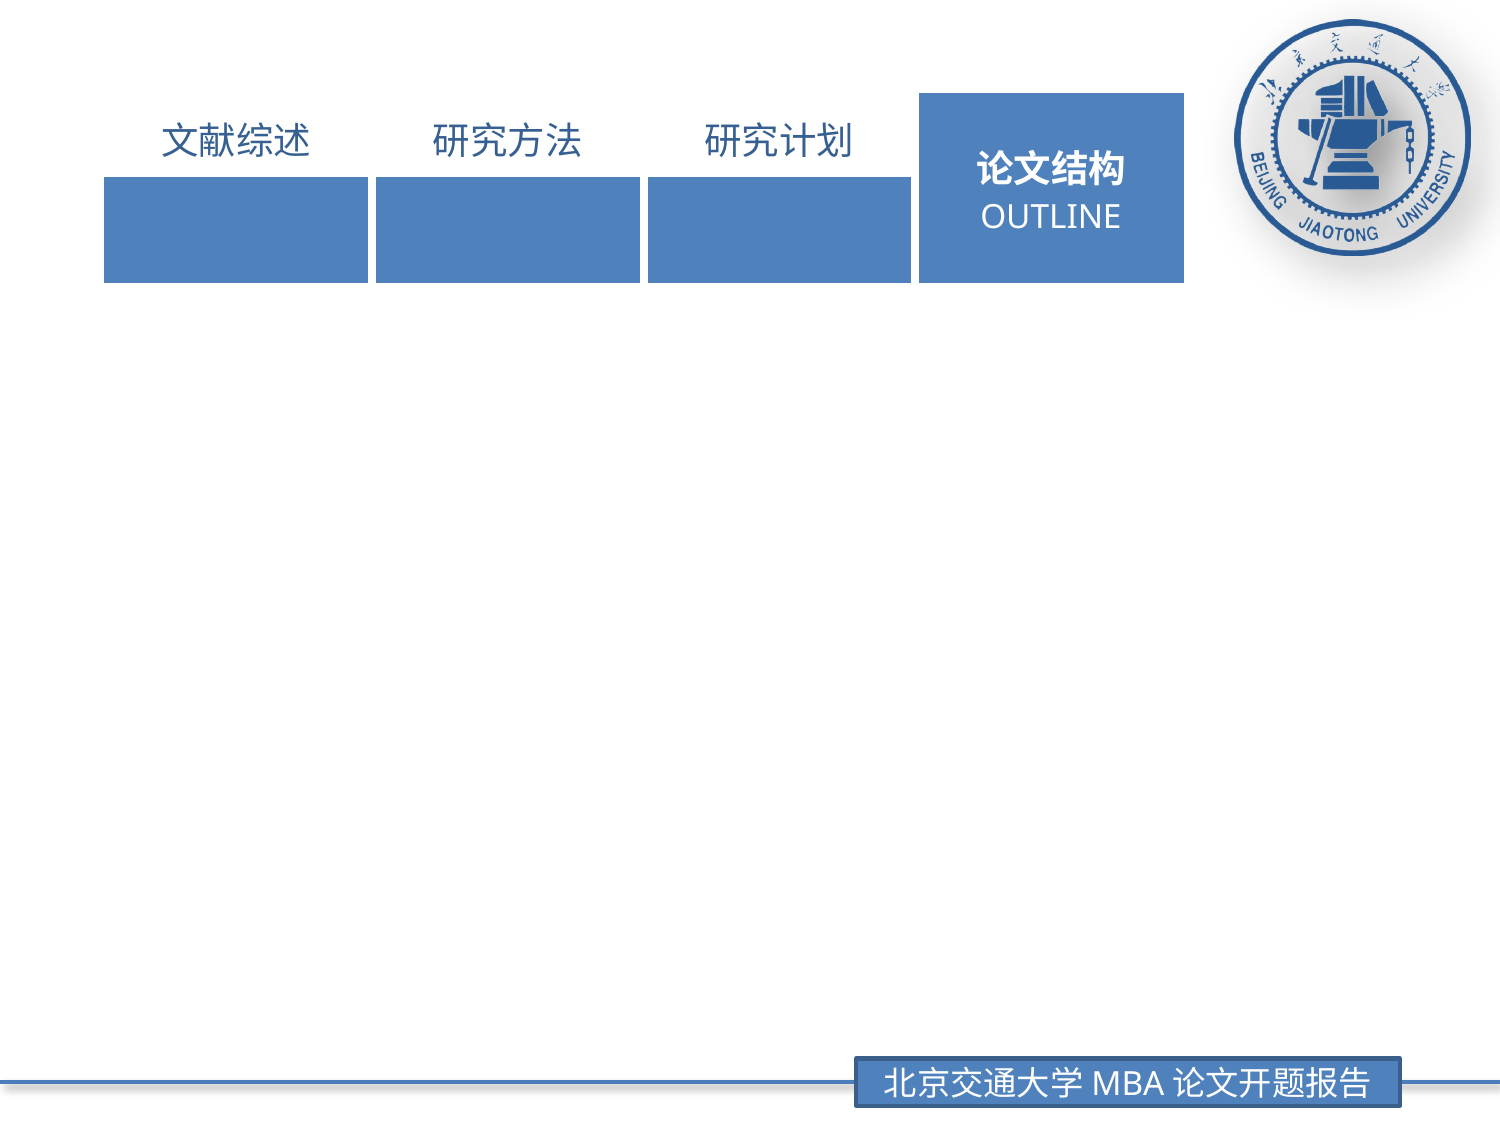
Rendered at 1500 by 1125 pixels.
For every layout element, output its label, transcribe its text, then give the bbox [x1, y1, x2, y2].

table_cell [648, 177, 911, 283]
table_header 研究计划 [648, 93, 911, 169]
table_cell [376, 177, 640, 283]
table_header 文献综述 [104, 93, 368, 169]
table_header 研究方法 [376, 93, 640, 169]
table_header 论文结构 OUTLINE [919, 93, 1184, 283]
table_cell [104, 177, 368, 283]
